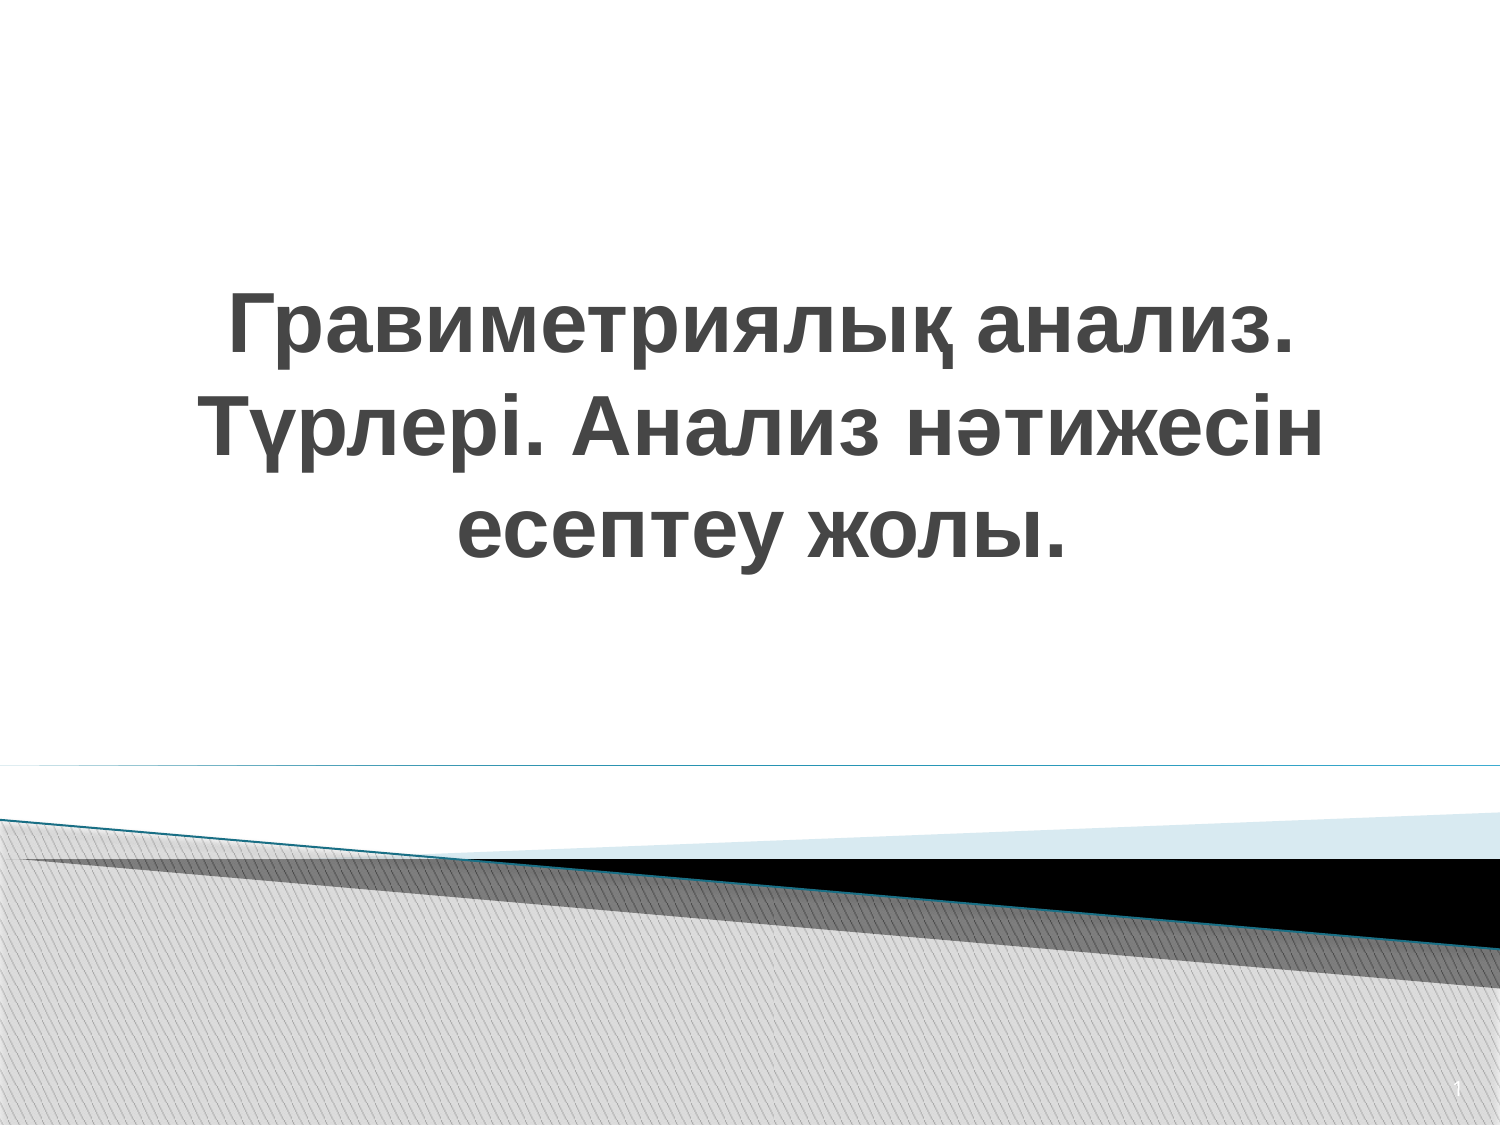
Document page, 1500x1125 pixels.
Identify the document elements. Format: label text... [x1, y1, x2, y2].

title Гравиметриялық анализ. Түрлері. Анализ нәтижесін есептеу жолы. [100, 184, 1425, 657]
picture [5, 859, 1500, 989]
slide_number 1 [1418, 1051, 1479, 1112]
